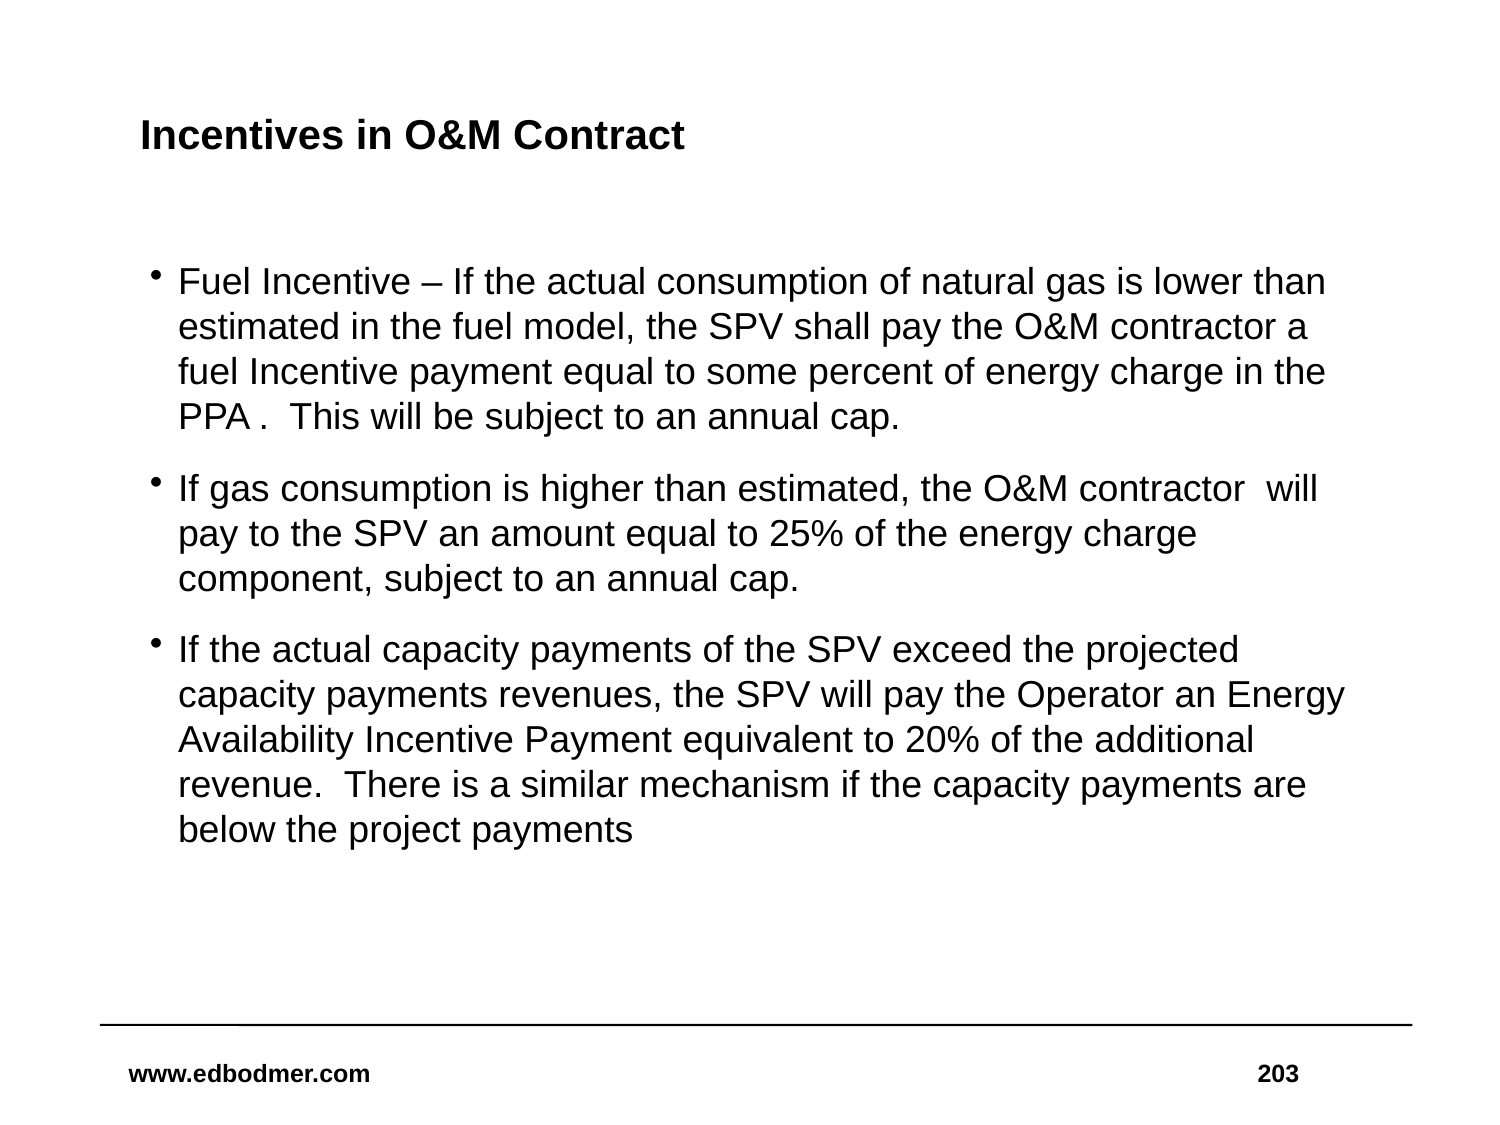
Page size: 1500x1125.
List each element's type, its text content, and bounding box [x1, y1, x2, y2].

list Fuel Incentive – If the actual consumption of natural gas is lower than estimated in the fuel model, the SPV shall pay the O&M contractor a fuel Incentive payment equal to some percent of energy charge in the PPA . This will be subject to an annual cap. If gas consumption is higher than estimated, the O&M contractor will pay to the SPV an amount equal to 25% of the energy charge component, subject to an annual cap. If the actual capacity payments of the SPV exceed the projected capacity payments revenues, the SPV will pay the Operator an Energy Availability Incentive Payment equivalent to 20% of the additional revenue. There is a similar mechanism if the capacity payments are below the project payments [125, 249, 1375, 1000]
title Incentives in O&M Contract [125, 99, 1288, 225]
